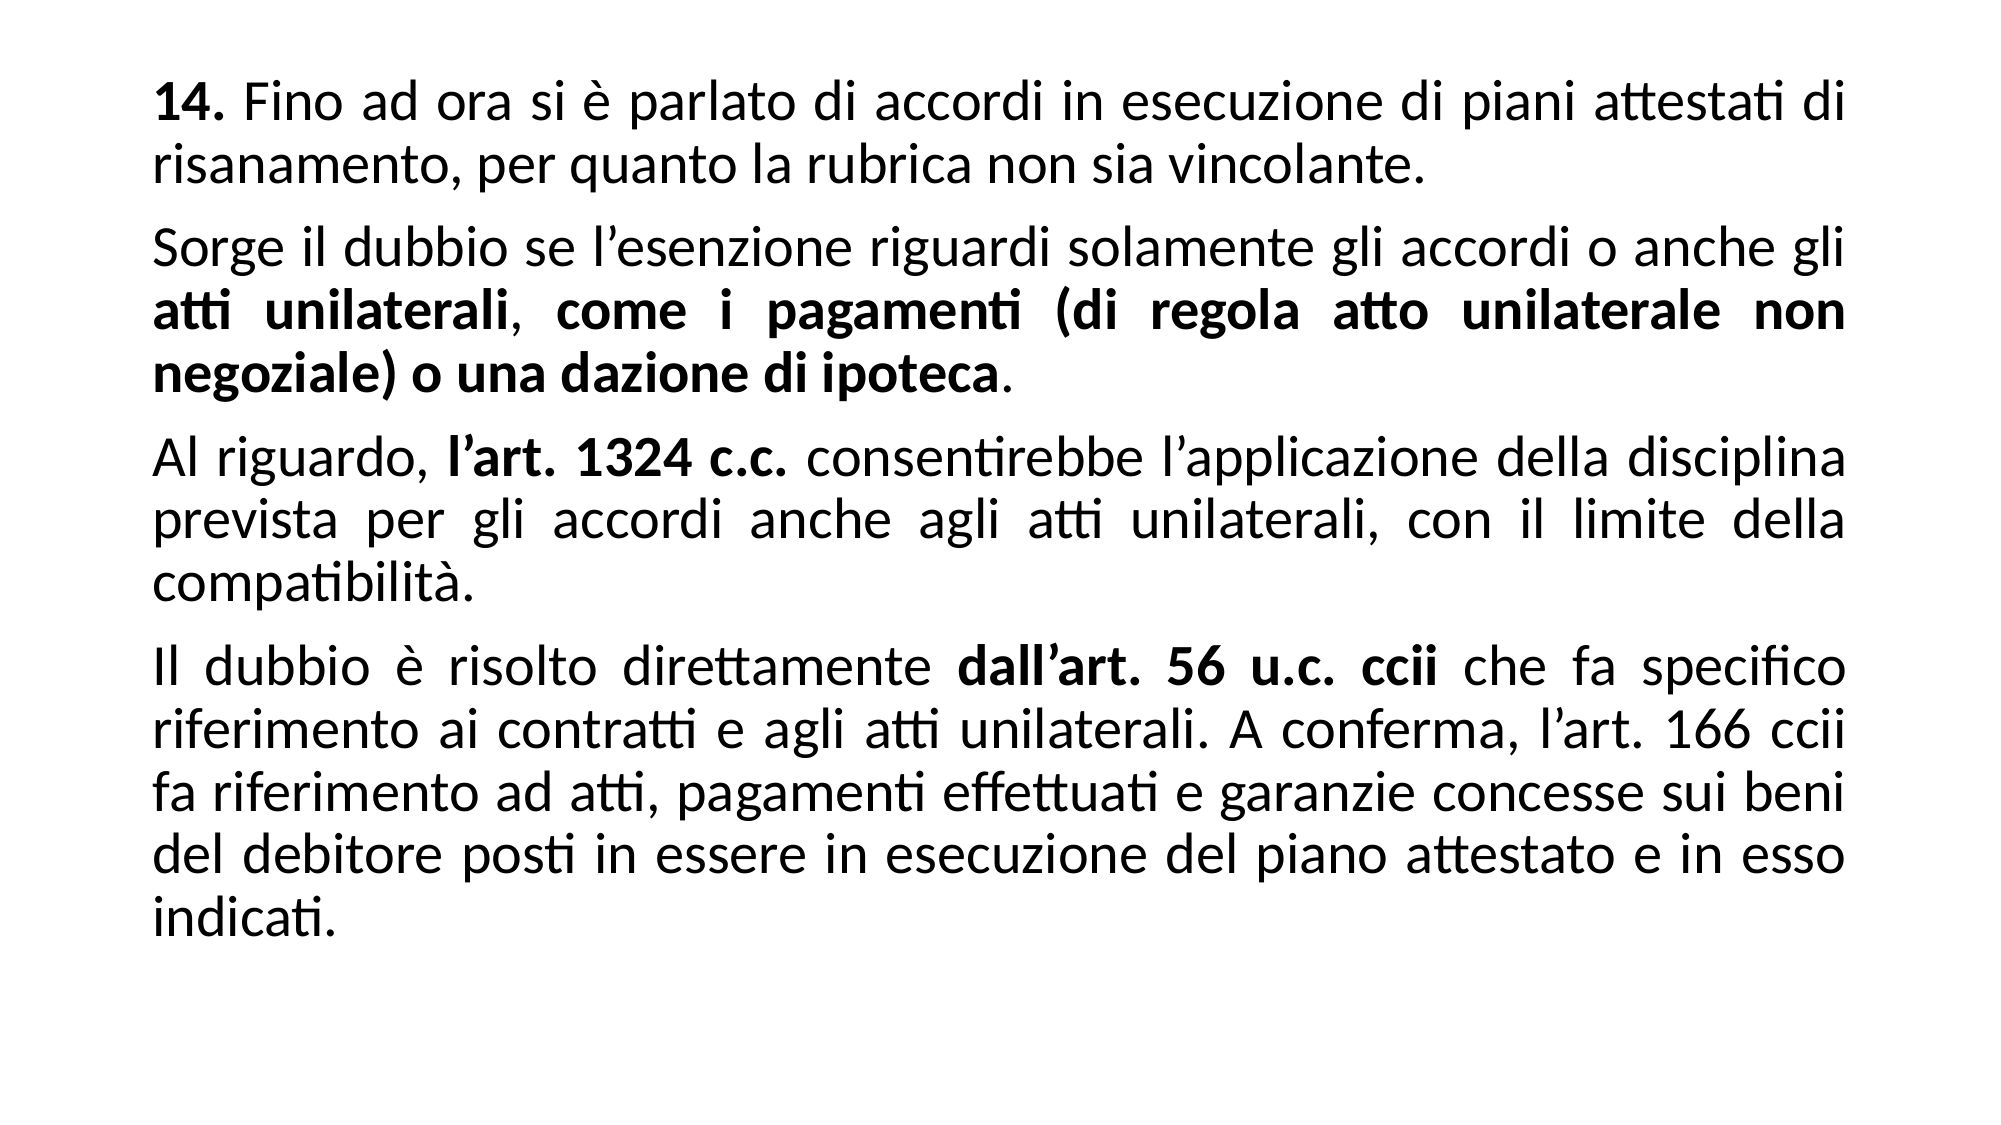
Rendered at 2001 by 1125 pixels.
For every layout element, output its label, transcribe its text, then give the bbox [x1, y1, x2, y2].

list 14. Fino ad ora si è parlato di accordi in esecuzione di piani attestati di risanamento, per quanto la rubrica non sia vincolante. Sorge il dubbio se l’esenzione riguardi solamente gli accordi o anche gli atti unilaterali, come i pagamenti (di regola atto unilaterale non negoziale) o una dazione di ipoteca. Al riguardo, l’art. 1324 c.c. consentirebbe l’applicazione della disciplina prevista per gli accordi anche agli atti unilaterali, con il limite della compatibilità. Il dubbio è risolto direttamente dall’art. 56 u.c. ccii che fa specifico riferimento ai contratti e agli atti unilaterali. A conferma, l’art. 166 ccii fa riferimento ad atti, pagamenti effettuati e garanzie concesse sui beni del debitore posti in essere in esecuzione del piano attestato e in esso indicati. [137, 62, 1863, 1014]
